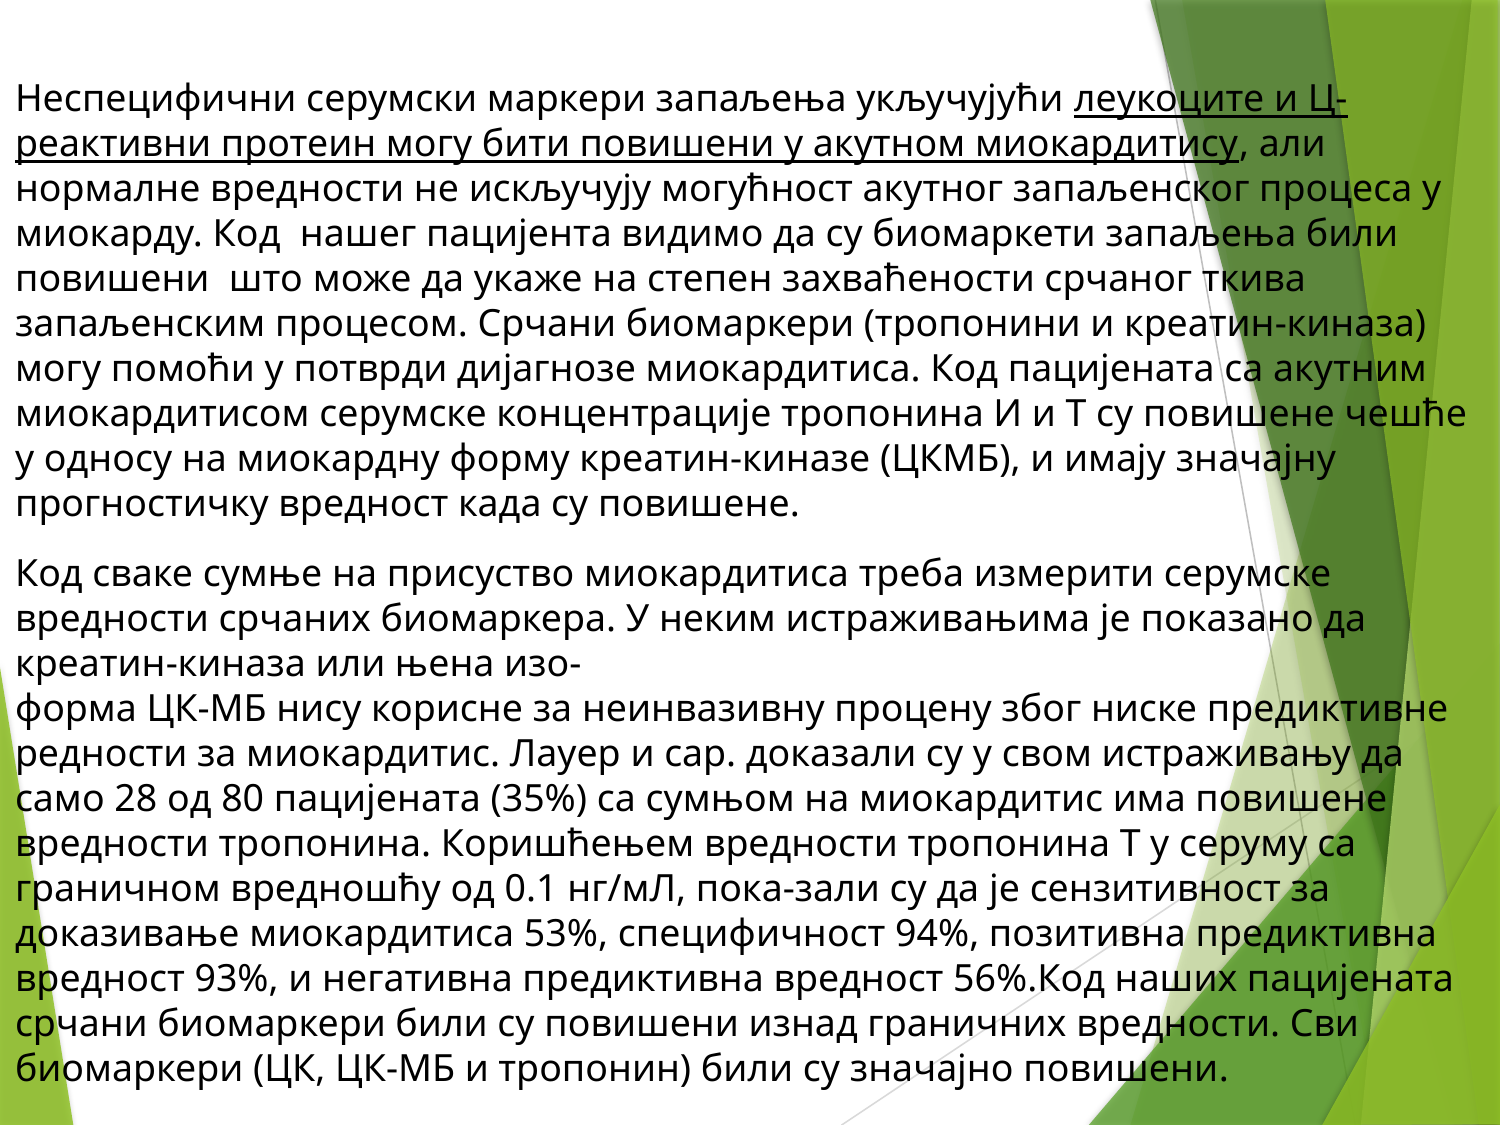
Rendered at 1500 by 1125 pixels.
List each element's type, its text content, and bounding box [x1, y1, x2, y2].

text_box Неспецифични серумски маркери запаљења укључујући леукоците и Ц-реактивни протеин могу бити повишени у акутном миокардитису, али нормалне вредности не искључују могућност акутног запаљенског процеса у миокарду. Код нашег пацијента видимо да су биомаркети запаљења били повишени што може да укаже на степен захваћености срчаног ткива запаљенским процесом. Срчани биомаркери (тропонини и креатин-киназа) могу помоћи у потврди дијагнозе миокардитиса. Код пацијената са акутним миокардитисом серумске концентрације тропонина И и Т су повишене чешће у односу на миокардну форму креатин-киназе (ЦКМБ), и имају значајну прогностичку вредност када су повишене. [0, 66, 1500, 532]
text_box Код сваке сумње на присуство миокардитиса треба измерити серумске вредности срчаних биомаркера. У неким истраживањима је показано да креатин-киназа или њена изо- форма ЦК-МБ нису корисне за неинвазивну процену због ниске предиктивне редности за миокардитис. Лауер и сар. доказали су у свом истраживању да само 28 од 80 пацијената (35%) са сумњом на миокардитис има повишене вредности тропонина. Коришћењем вредности тропонина Т у серуму са граничном вредношћу од 0.1 нг/мЛ, пока-зали су да је сензитивност за доказивање миокардитиса 53%, специфичност 94%, позитивна предиктивна вредност 93%, и негативна предиктивна вредност 56%.Код наших пацијената срчани биомаркери били су повишени изнад граничних вредности. Сви биомаркери (ЦК, ЦК-МБ и тропонин) били су значајно повишени. [0, 541, 1500, 1097]
